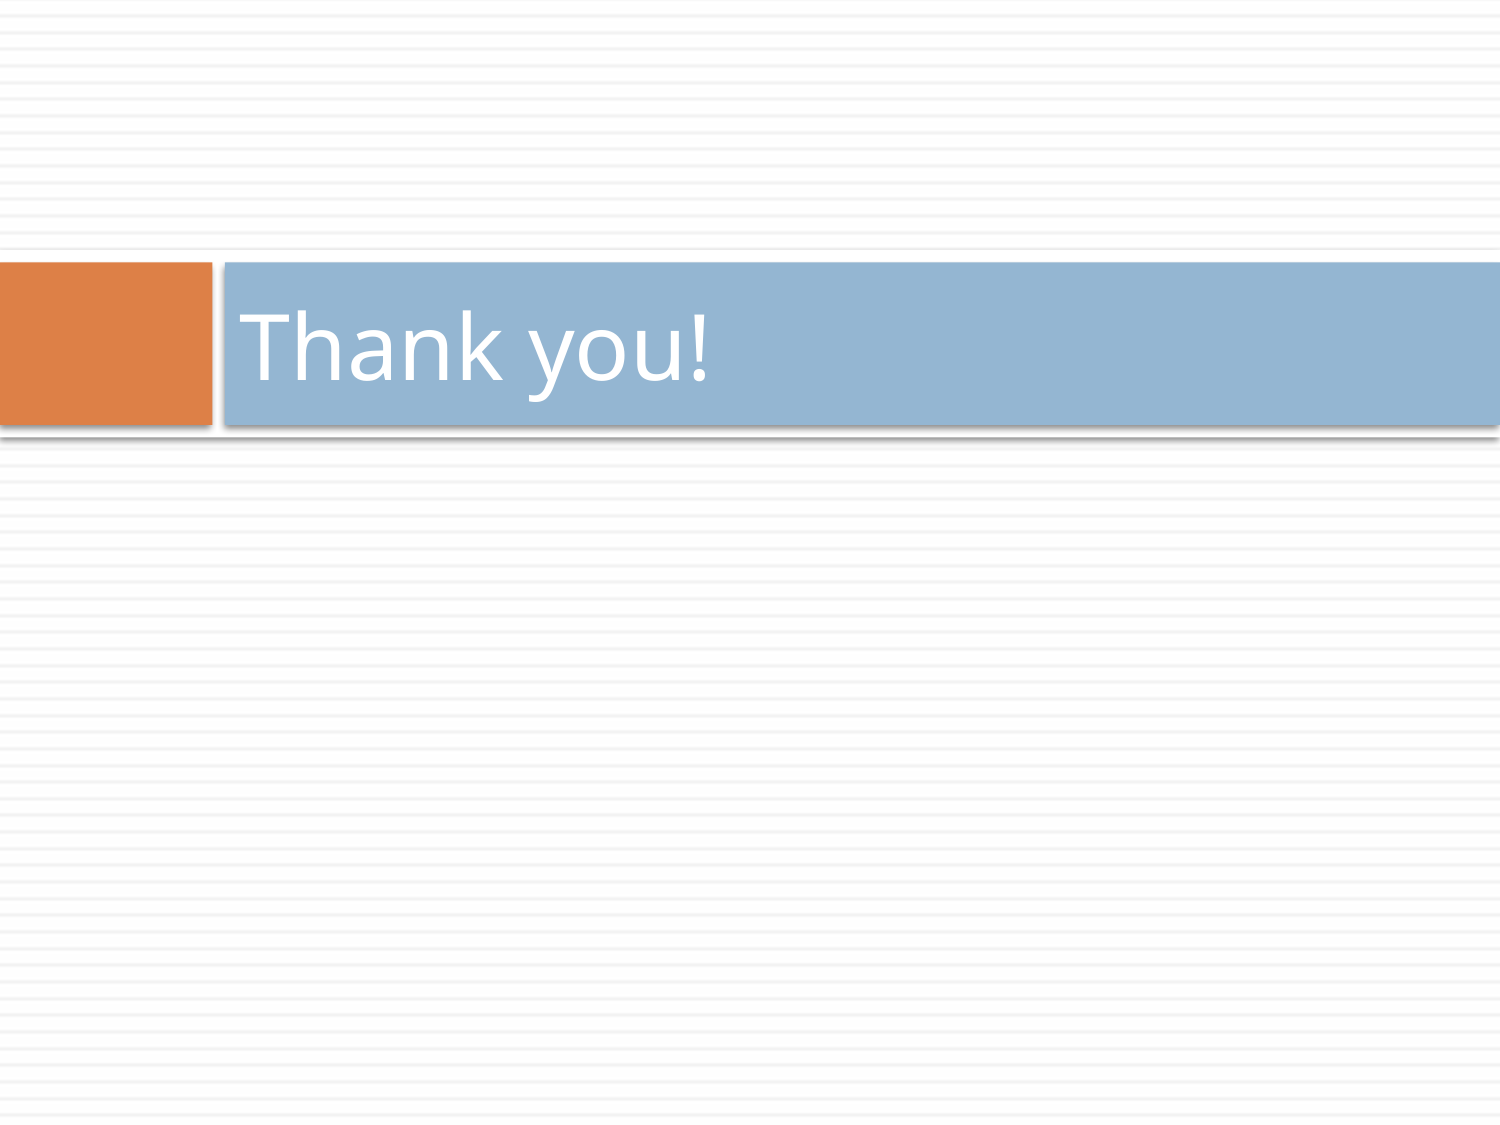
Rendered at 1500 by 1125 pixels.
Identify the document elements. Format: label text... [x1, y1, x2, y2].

title Thank you! [225, 262, 1475, 425]
